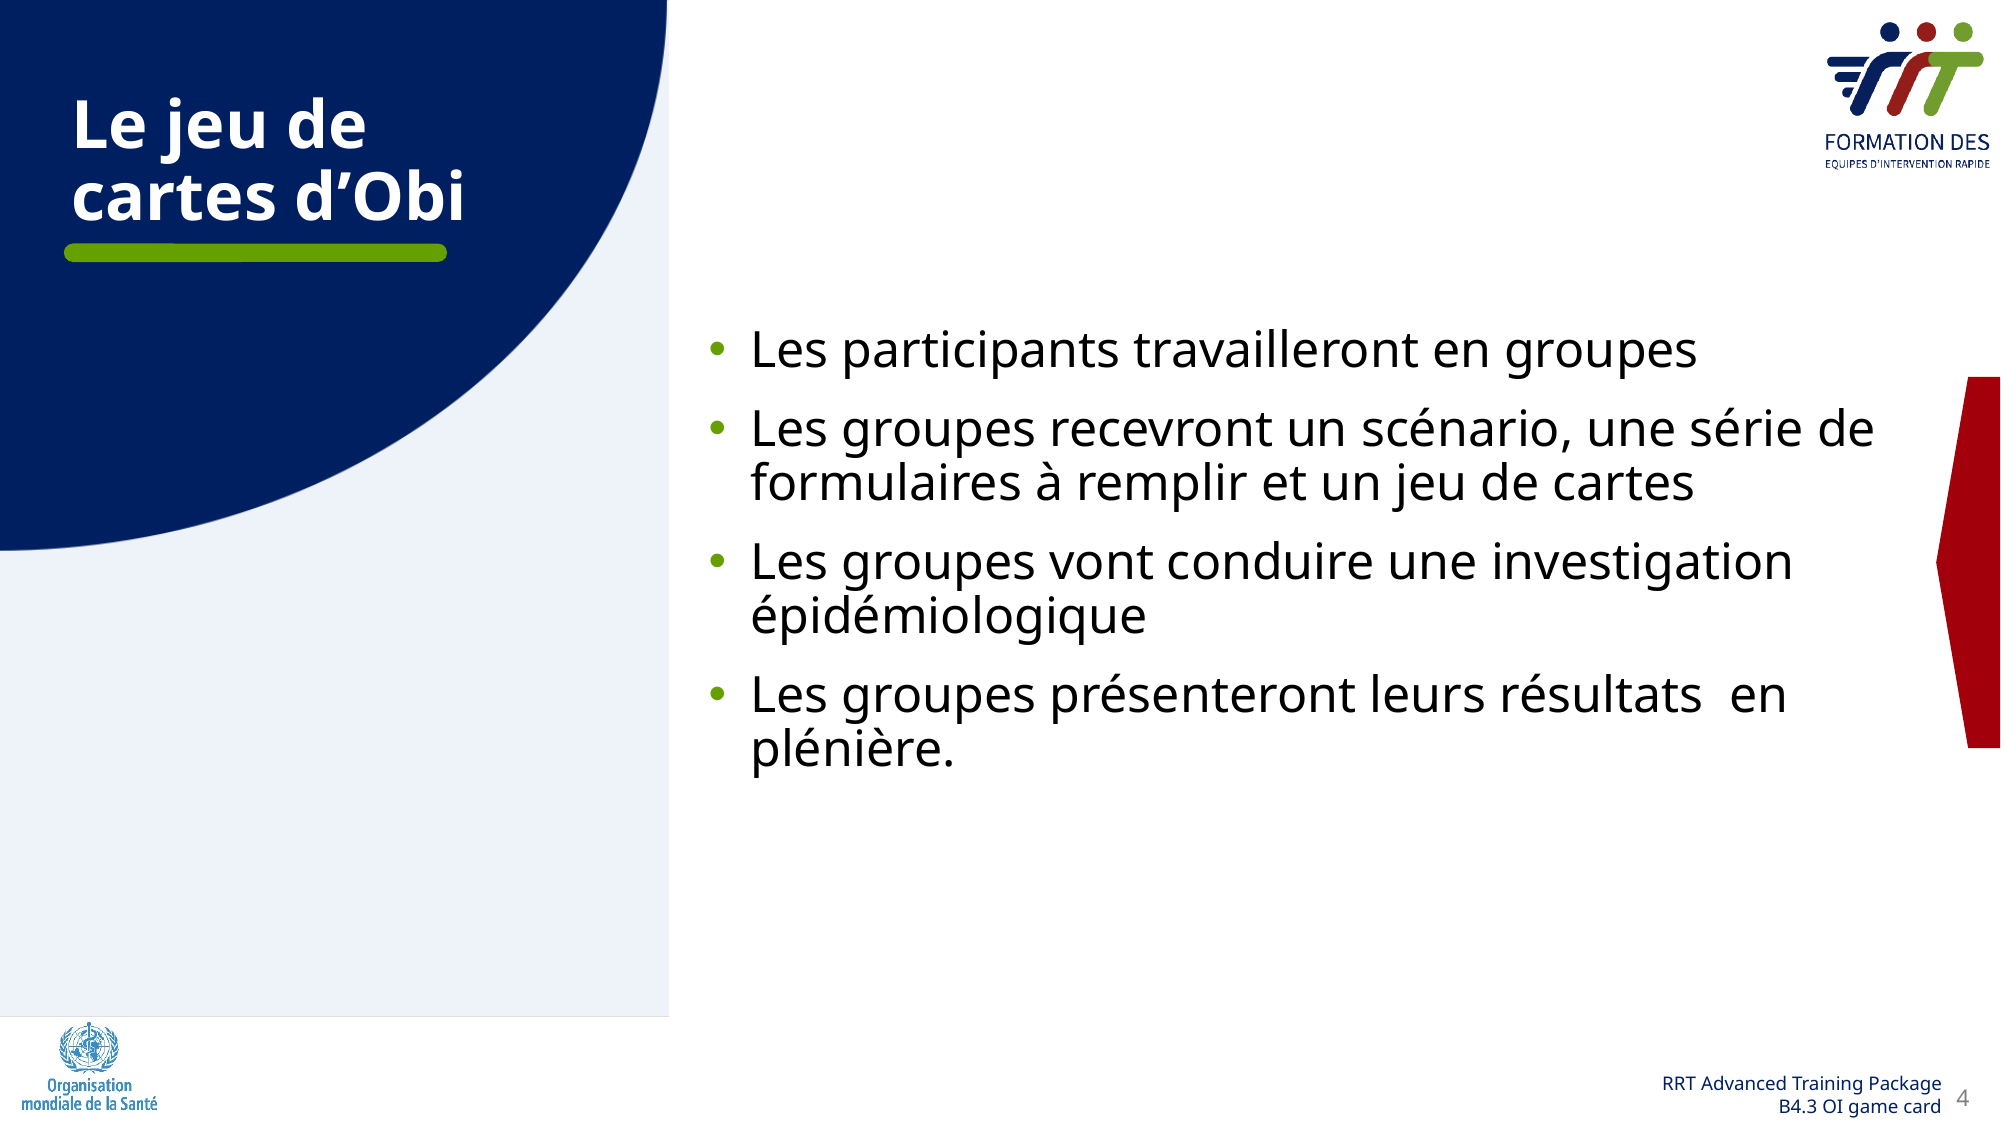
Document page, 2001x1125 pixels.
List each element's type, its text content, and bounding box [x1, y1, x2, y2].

picture [20, 1020, 158, 1111]
title Le jeu de cartes d’Obi [63, 72, 525, 253]
list Les participants travailleront en groupes Les groupes recevront un scénario, une série de formulaires à remplir et un jeu de cartes Les groupes vont conduire une investigation épidémiologique Les groupes présenteront leurs résultats en plénière. [700, 316, 1937, 819]
picture [0, 0, 669, 1018]
picture [1825, 21, 1990, 170]
